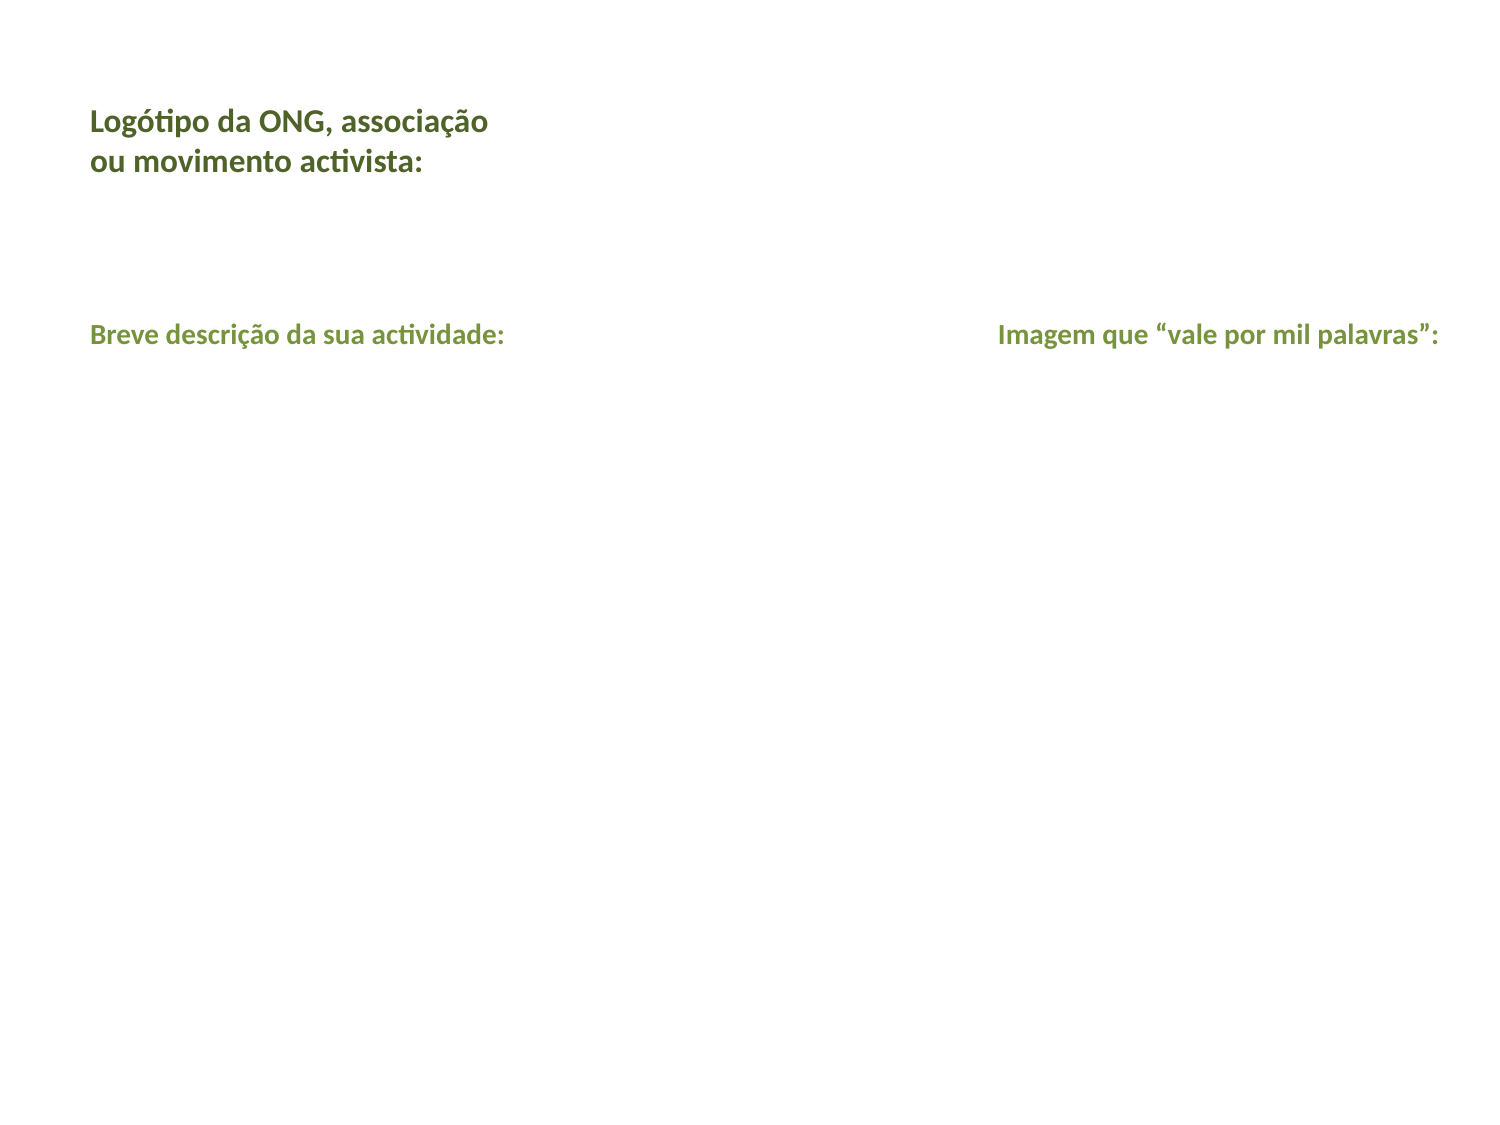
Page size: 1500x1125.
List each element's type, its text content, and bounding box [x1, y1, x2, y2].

title Logótipo da ONG, associação ou movimento activista: [75, 45, 1425, 233]
list Breve descrição da sua actividade: Imagem que “vale por mil palavras”: [75, 267, 1459, 1071]
